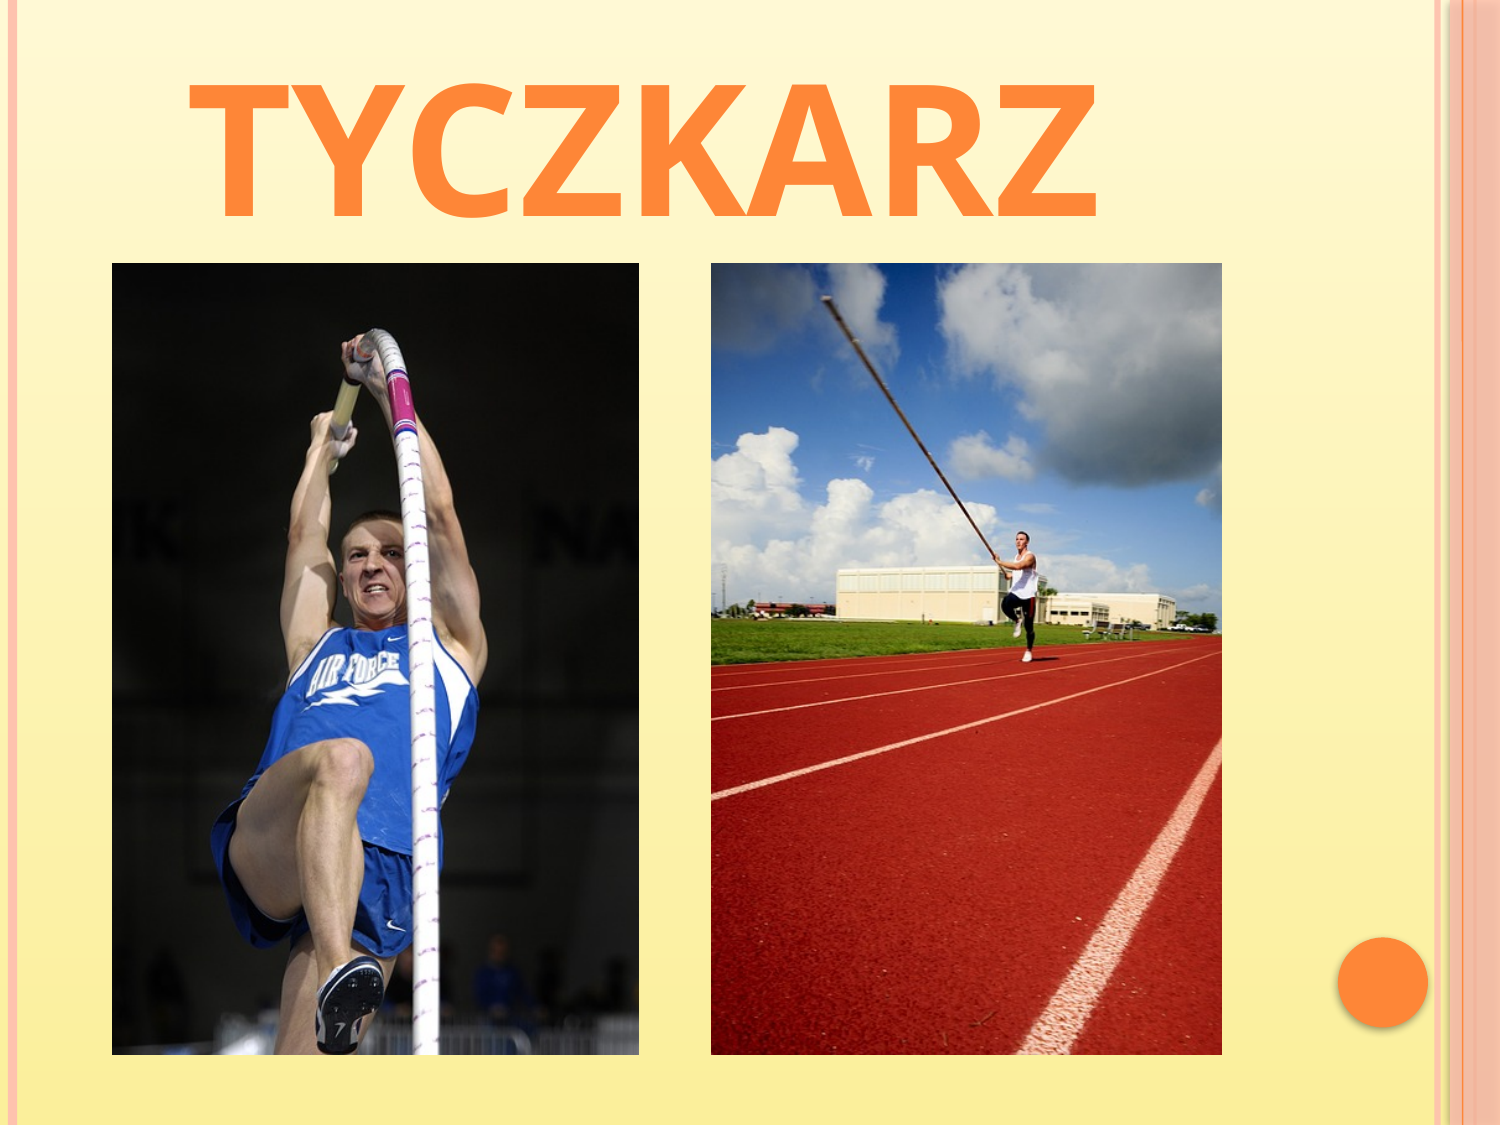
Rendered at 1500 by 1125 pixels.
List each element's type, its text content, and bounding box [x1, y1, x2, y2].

picture [711, 262, 1222, 1056]
text_box TYCZKARZ [171, 25, 1346, 261]
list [111, 262, 640, 1056]
